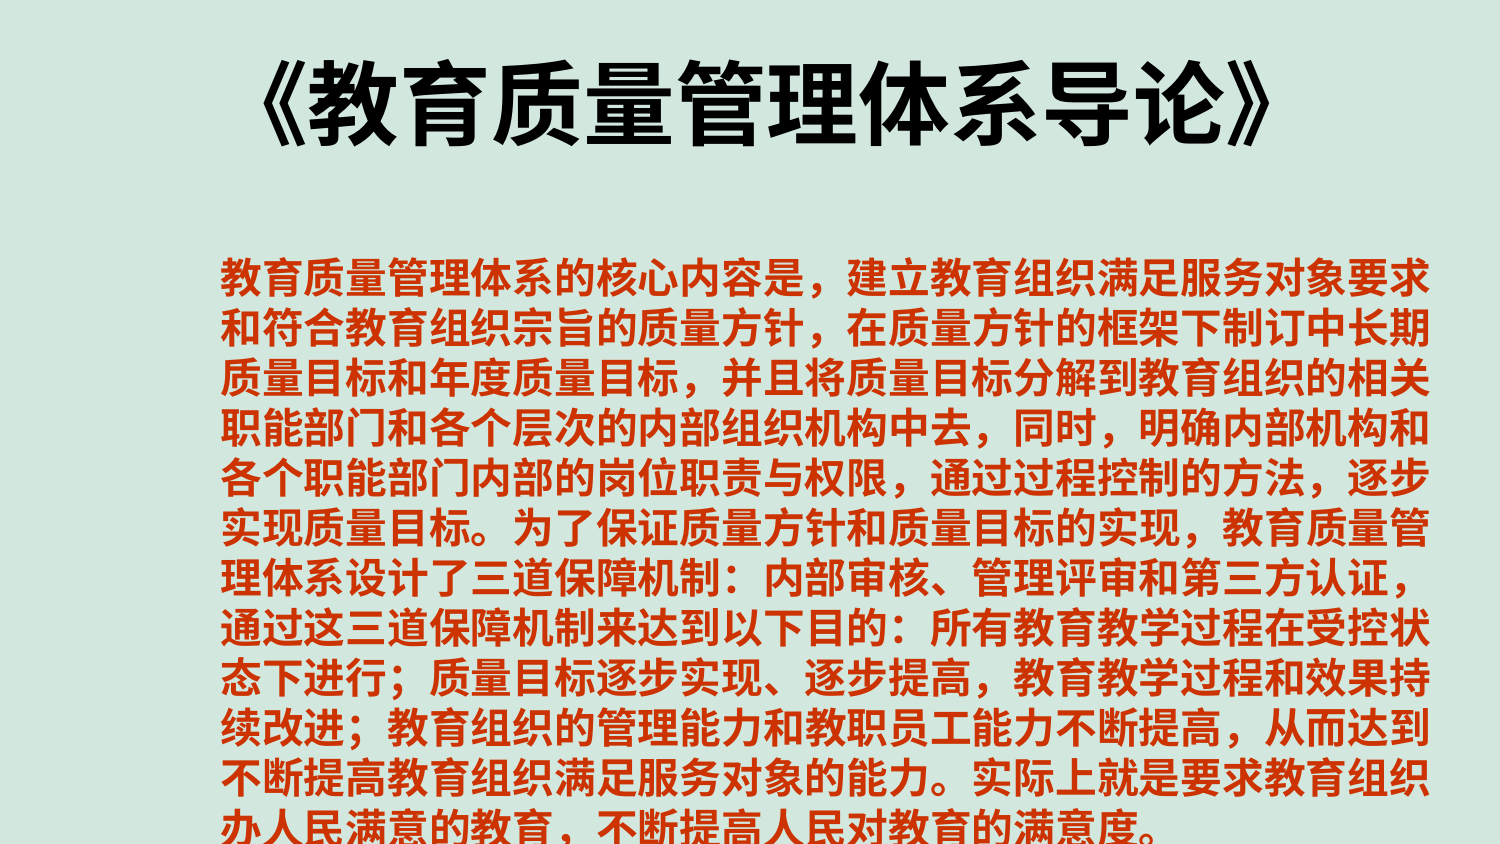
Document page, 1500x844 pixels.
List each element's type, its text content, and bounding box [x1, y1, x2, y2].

text_box 教育质量管理体系的核心内容是，建立教育组织满足服务对象要求 和符合教育组织宗旨的质量方针，在质量方针的框架下制订中长期 质量目标和年度质量目标，并且将质量目标分解到教育组织的相关 职能部门和各个层次的内部组织机构中去，同时，明确内部机构和 各个职能部门内部的岗位职责与权限，通过过程控制的方法，逐步 实现质量目标。为了保证质量方针和质量目标的实现，教育质量管 理体系设计了三道保障机制：内部审核、管理评审和第三方认证， 通过这三道保障机制来达到以下目的：所有教育教学过程在受控状 态下进行；质量目标逐步实现、逐步提高，教育教学过程和效果持 续改进；教育组织的管理能力和教职员工能力不断提高，从而达到 不断提高教育组织满足服务对象的能力。实际上就是要求教育组织 办人民满意的教育，不断提高人民对教育的满意度。 [205, 244, 1446, 844]
picture [0, 0, 1500, 844]
title 《教育质量管理体系导论》 [76, 31, 1460, 173]
